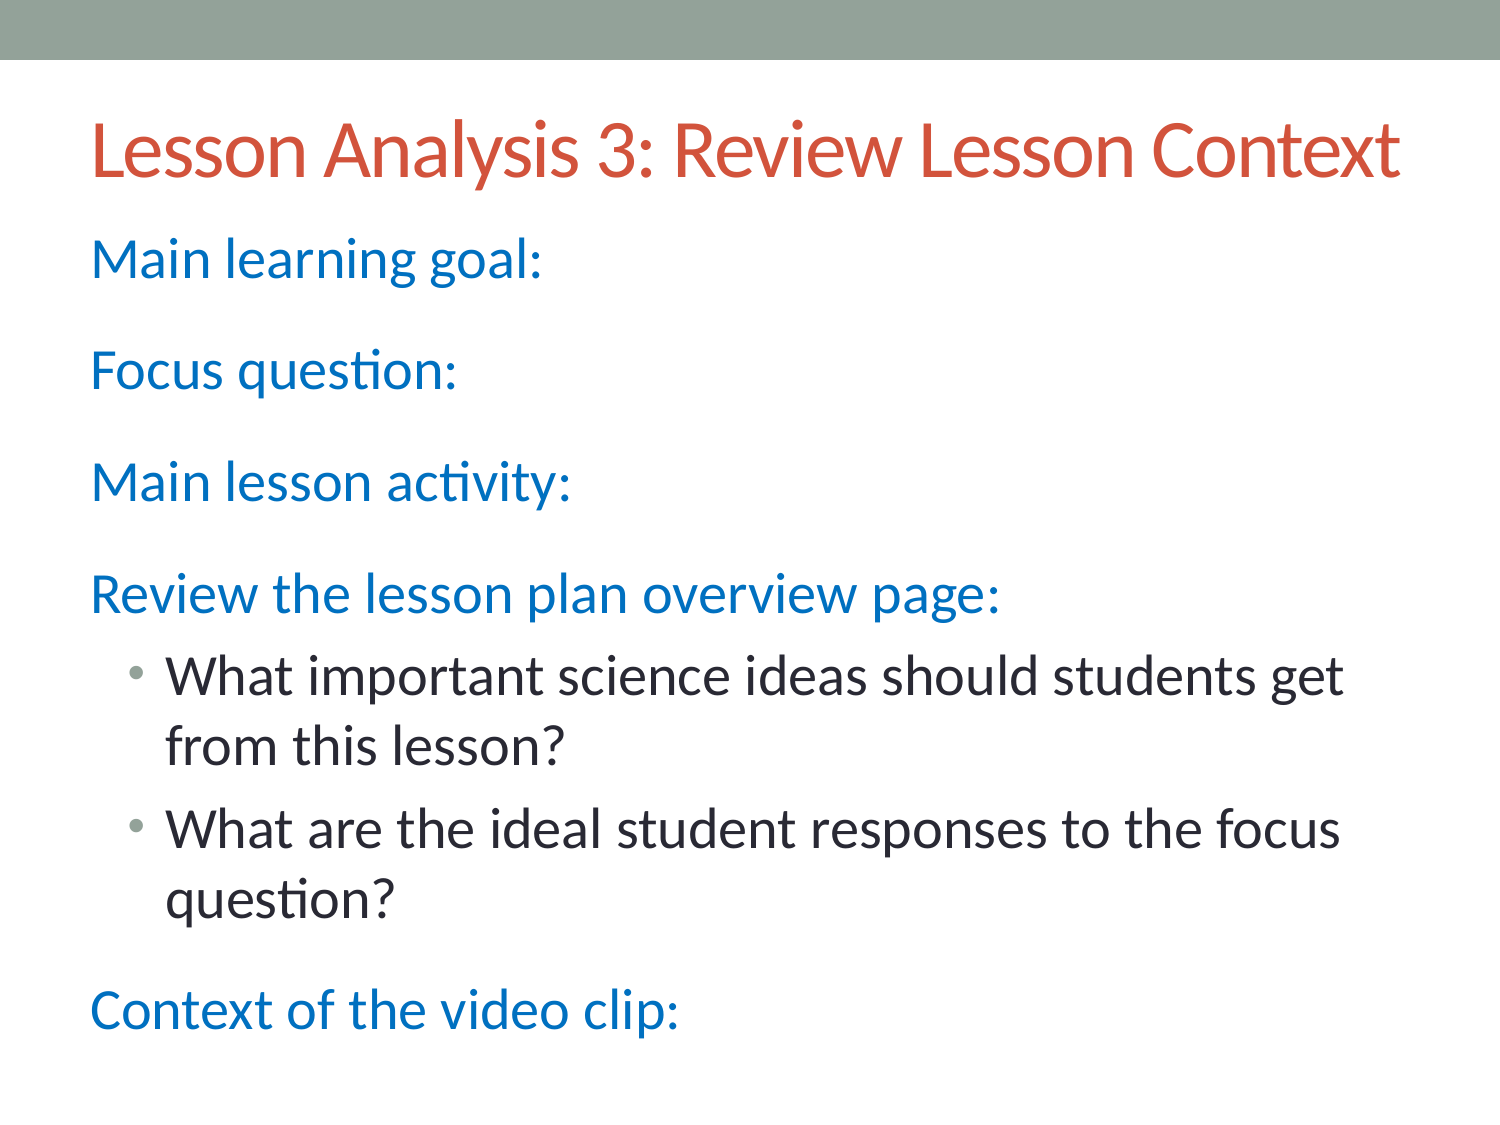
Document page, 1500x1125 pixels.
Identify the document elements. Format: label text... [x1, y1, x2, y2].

list Main learning goal: Focus question: Main lesson activity: Review the lesson plan overview page: What important science ideas should students get from this lesson? What are the ideal student responses to the focus question? Context of the video clip: [75, 212, 1425, 1063]
title Lesson Analysis 3: Review Lesson Context [75, 62, 1425, 212]
